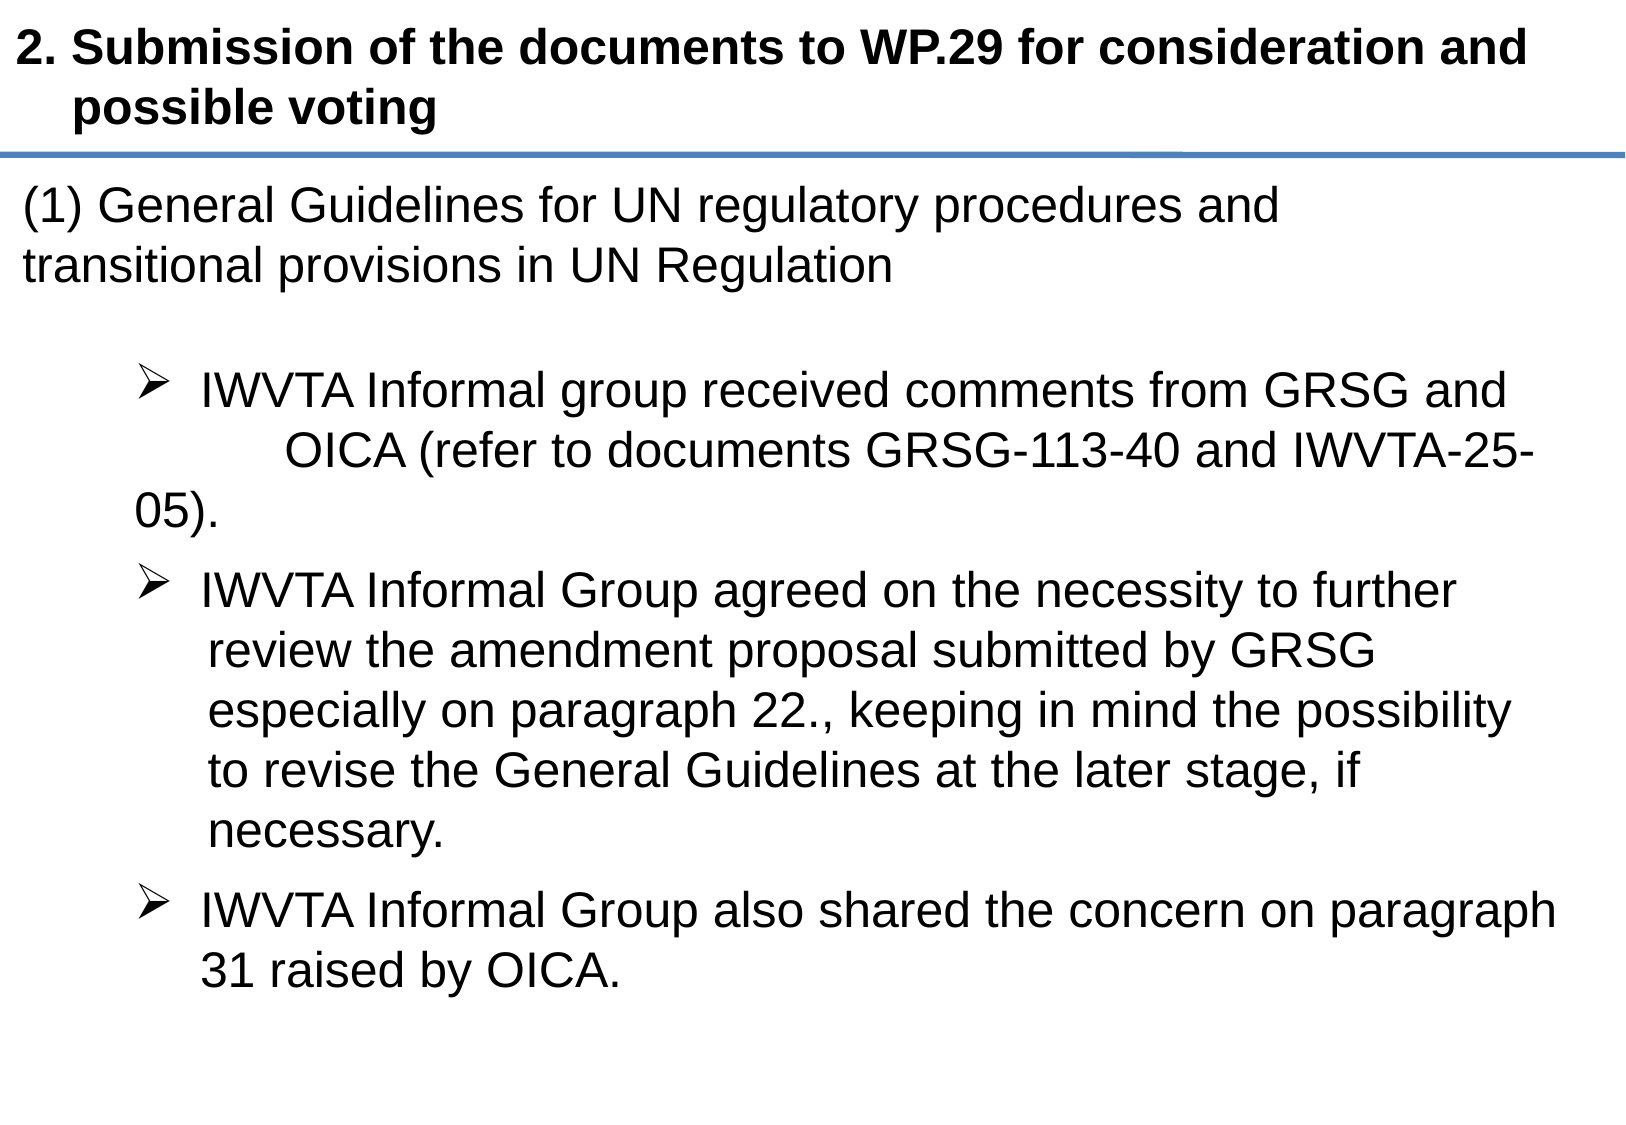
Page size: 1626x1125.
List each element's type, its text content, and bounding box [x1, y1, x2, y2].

text_box IWVTA Informal group received comments from GRSG and OICA (refer to documents GRSG-113-40 and IWVTA-25-05). IWVTA Informal Group agreed on the necessity to further review the amendment proposal submitted by GRSG especially on paragraph 22., keeping in mind the possibility to revise the General Guidelines at the later stage, if necessary. IWVTA Informal Group also shared the concern on paragraph 31 raised by OICA. [44, 349, 1581, 1115]
text_box 2. Submission of the documents to WP.29 for consideration and possible voting [0, 7, 1625, 143]
text_box (1) General Guidelines for UN regulatory procedures and transitional provisions in UN Regulation [7, 165, 1618, 301]
